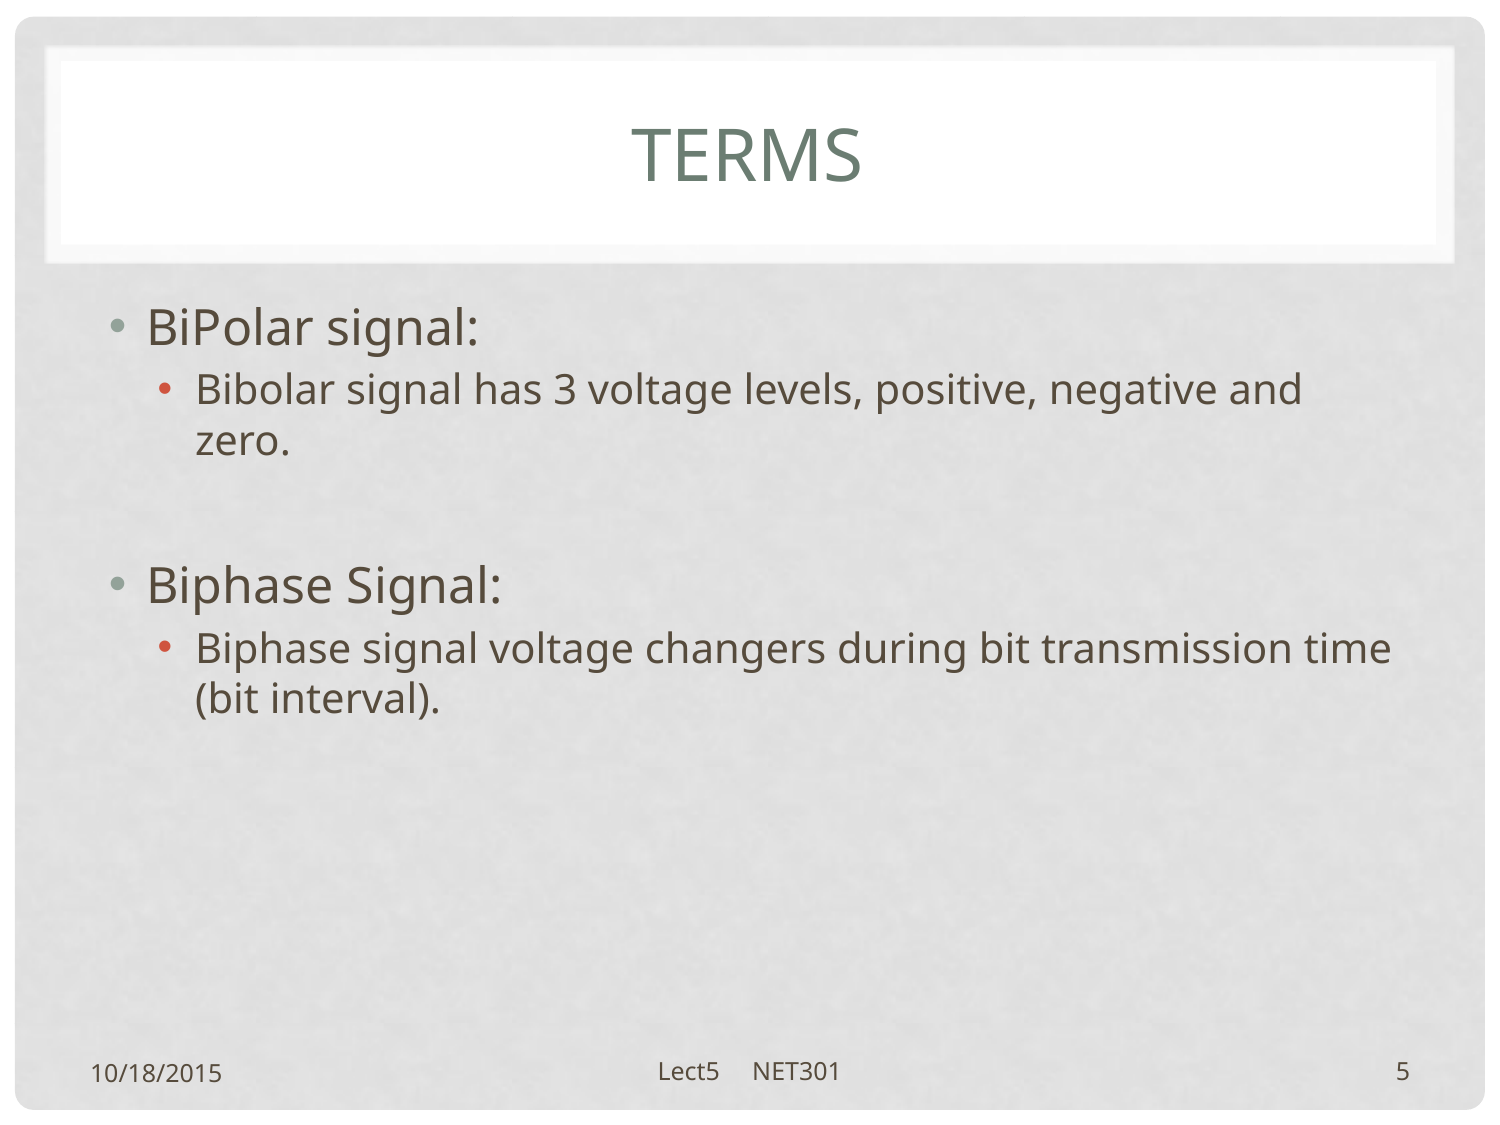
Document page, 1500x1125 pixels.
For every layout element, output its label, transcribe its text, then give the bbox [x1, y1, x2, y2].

slide_number 5 [1074, 1042, 1425, 1103]
list BiPolar signal: Bibolar signal has 3 voltage levels, positive, negative and zero. Biphase Signal: Biphase signal voltage changers during bit transmission time (bit interval). [75, 287, 1425, 1005]
title terms [69, 66, 1425, 238]
footer Lect5 NET301 [512, 1042, 988, 1103]
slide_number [75, 1042, 425, 1103]
